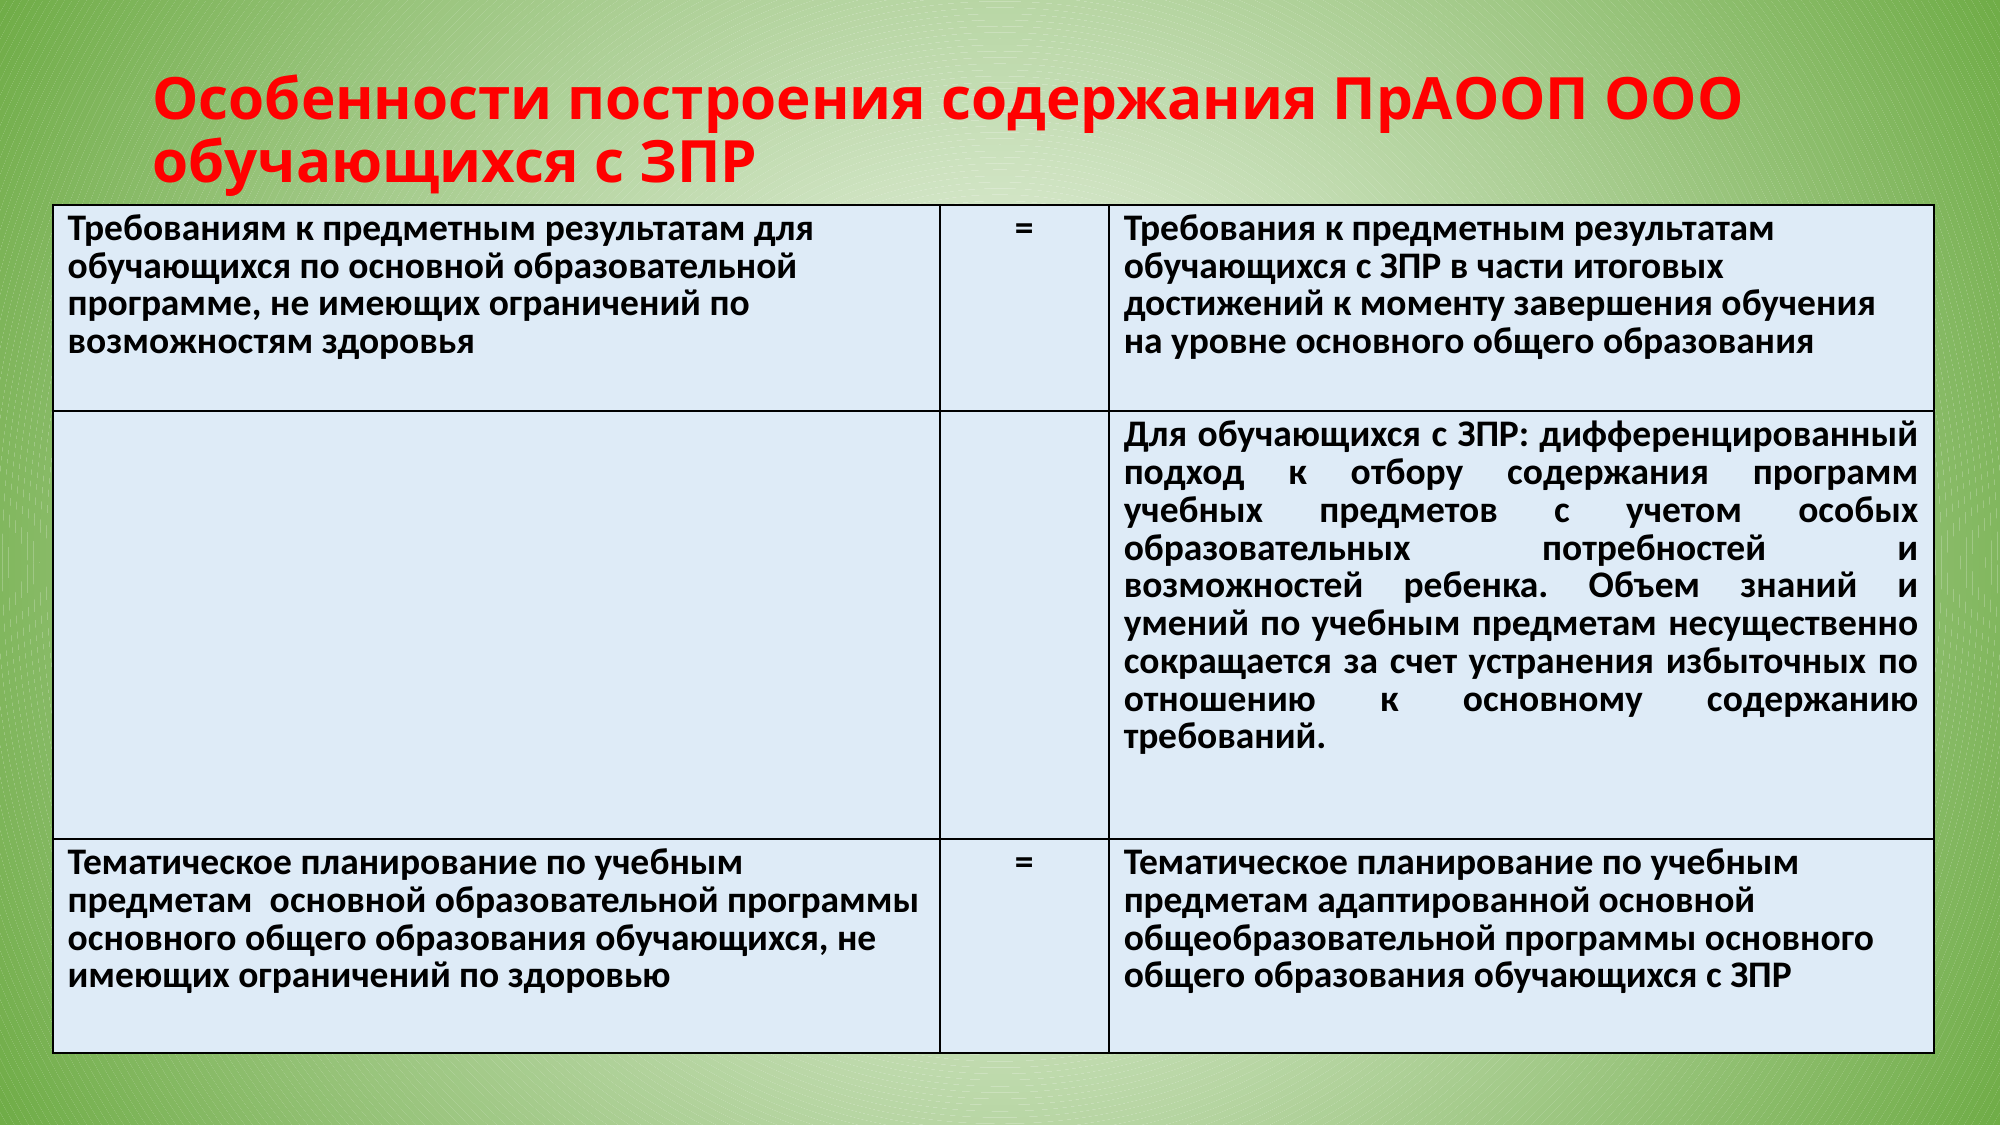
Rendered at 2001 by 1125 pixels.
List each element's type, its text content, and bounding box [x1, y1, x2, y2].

table_cell [941, 412, 1108, 838]
table_cell Тематическое планирование по учебным предметам адаптированной основной общеобразовательной программы основного общего образования обучающихся с ЗПР [1110, 840, 1933, 1052]
table_cell Для обучающихся с ЗПР: дифференцированный подход к отбору содержания программ учебных предметов с учетом особых образовательных потребностей и возможностей ребенка. Объем знаний и умений по учебным предметам несущественно сокращается за счет устранения избыточных по отношению к основному содержанию требований. [1110, 412, 1933, 838]
table_cell Тематическое планирование по учебным предметам основной образовательной программы основного общего образования обучающихся, не имеющих ограничений по здоровью [54, 840, 939, 1052]
table_cell [54, 412, 939, 838]
table_cell = [941, 840, 1108, 1052]
table_header = [941, 206, 1108, 410]
table_header Требованиям к предметным результатам для обучающихся по основной образовательной программе, не имеющих ограничений по возможностям здоровья [54, 206, 939, 410]
title Особенности построения содержания ПрАООП ООО обучающихся с ЗПР [137, 59, 1863, 204]
table_header Требования к предметным результатам обучающихся с ЗПР в части итоговых достижений к моменту завершения обучения на уровне основного общего образования [1110, 206, 1933, 410]
